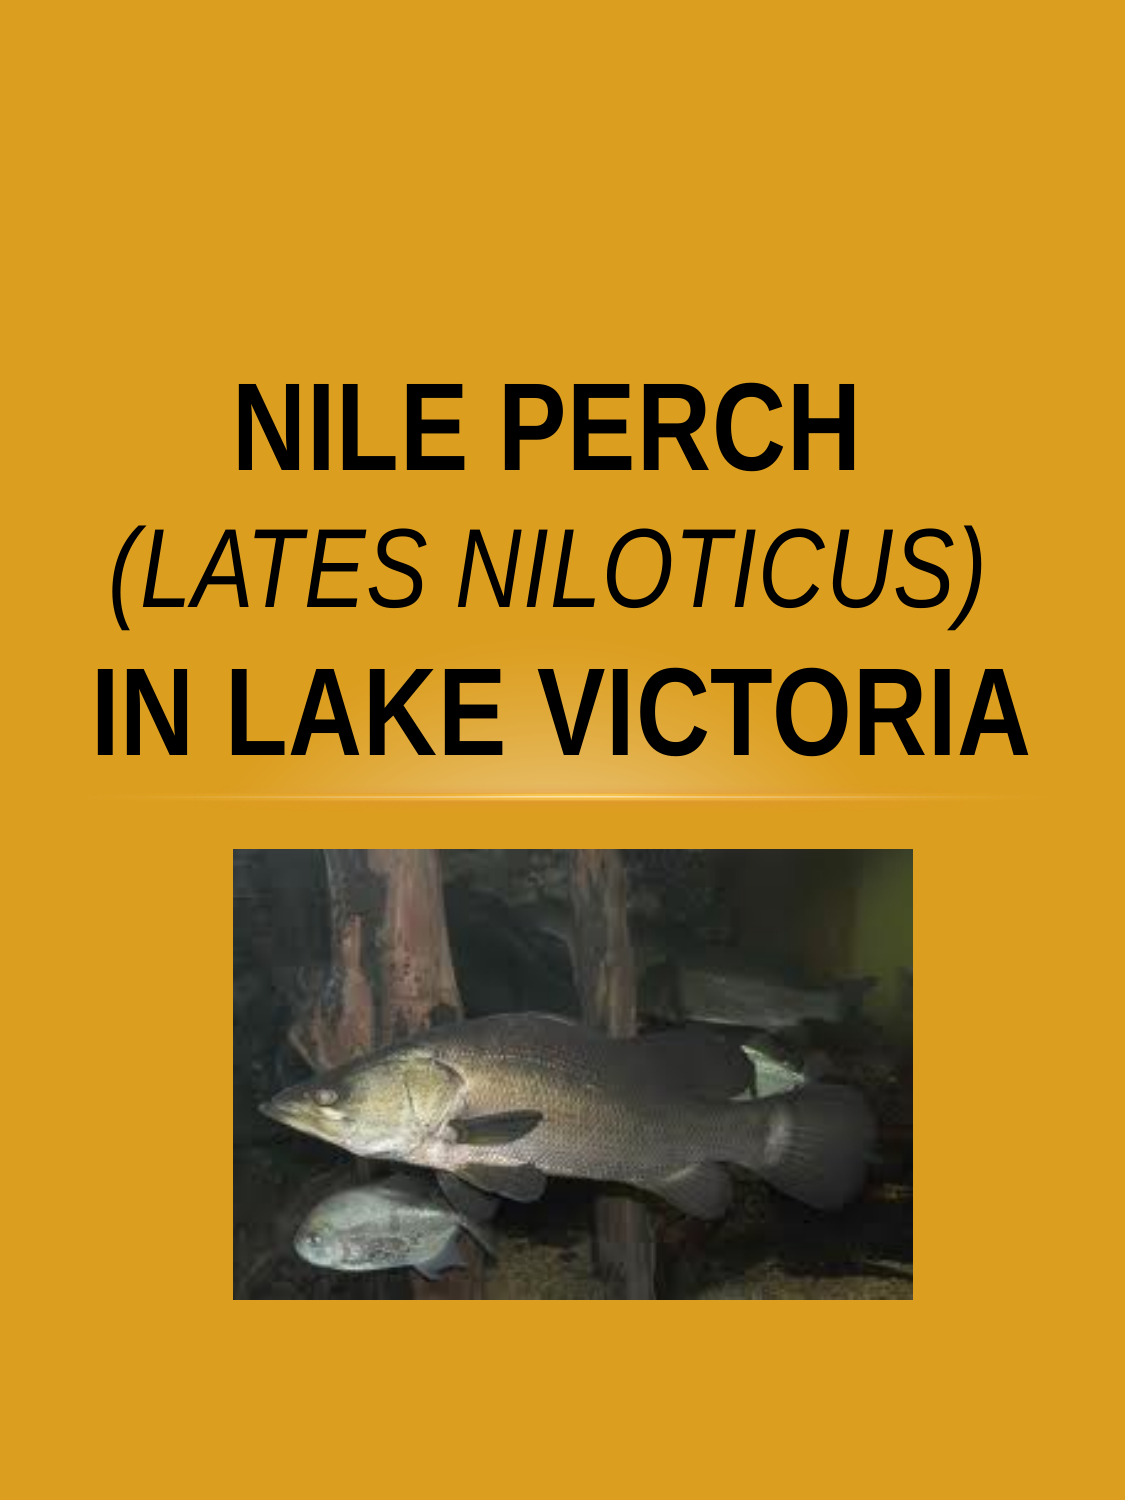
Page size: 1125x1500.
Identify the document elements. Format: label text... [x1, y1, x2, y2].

title NILE PERCH (Lates Niloticus) IN LAKE VICTORIA [24, 676, 1100, 788]
picture [0, 0, 1125, 1301]
